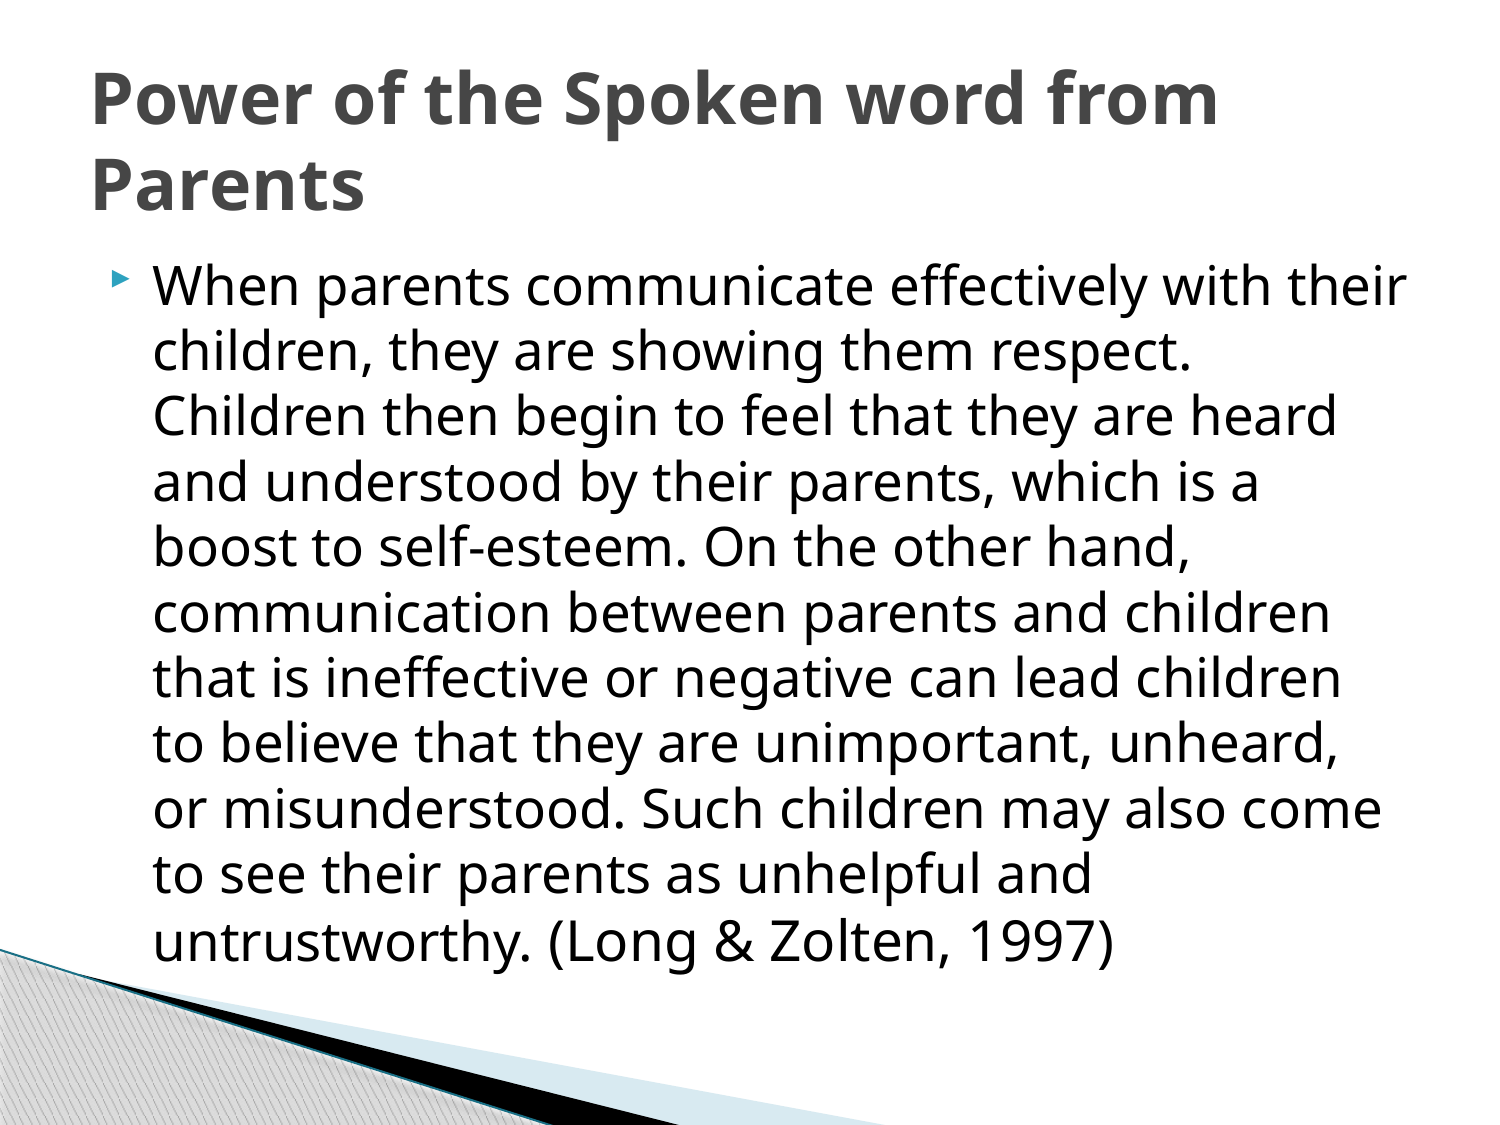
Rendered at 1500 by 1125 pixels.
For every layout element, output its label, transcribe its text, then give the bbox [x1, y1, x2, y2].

title Power of the Spoken word from Parents [75, 45, 1425, 233]
list When parents communicate effectively with their children, they are showing them respect. Children then begin to feel that they are heard and understood by their parents, which is a boost to self-esteem. On the other hand, communication between parents and children that is ineffective or negative can lead children to believe that they are unimportant, unheard, or misunderstood. Such children may also come to see their parents as unhelpful and untrustworthy. (Long & Zolten, 1997) [75, 243, 1425, 986]
